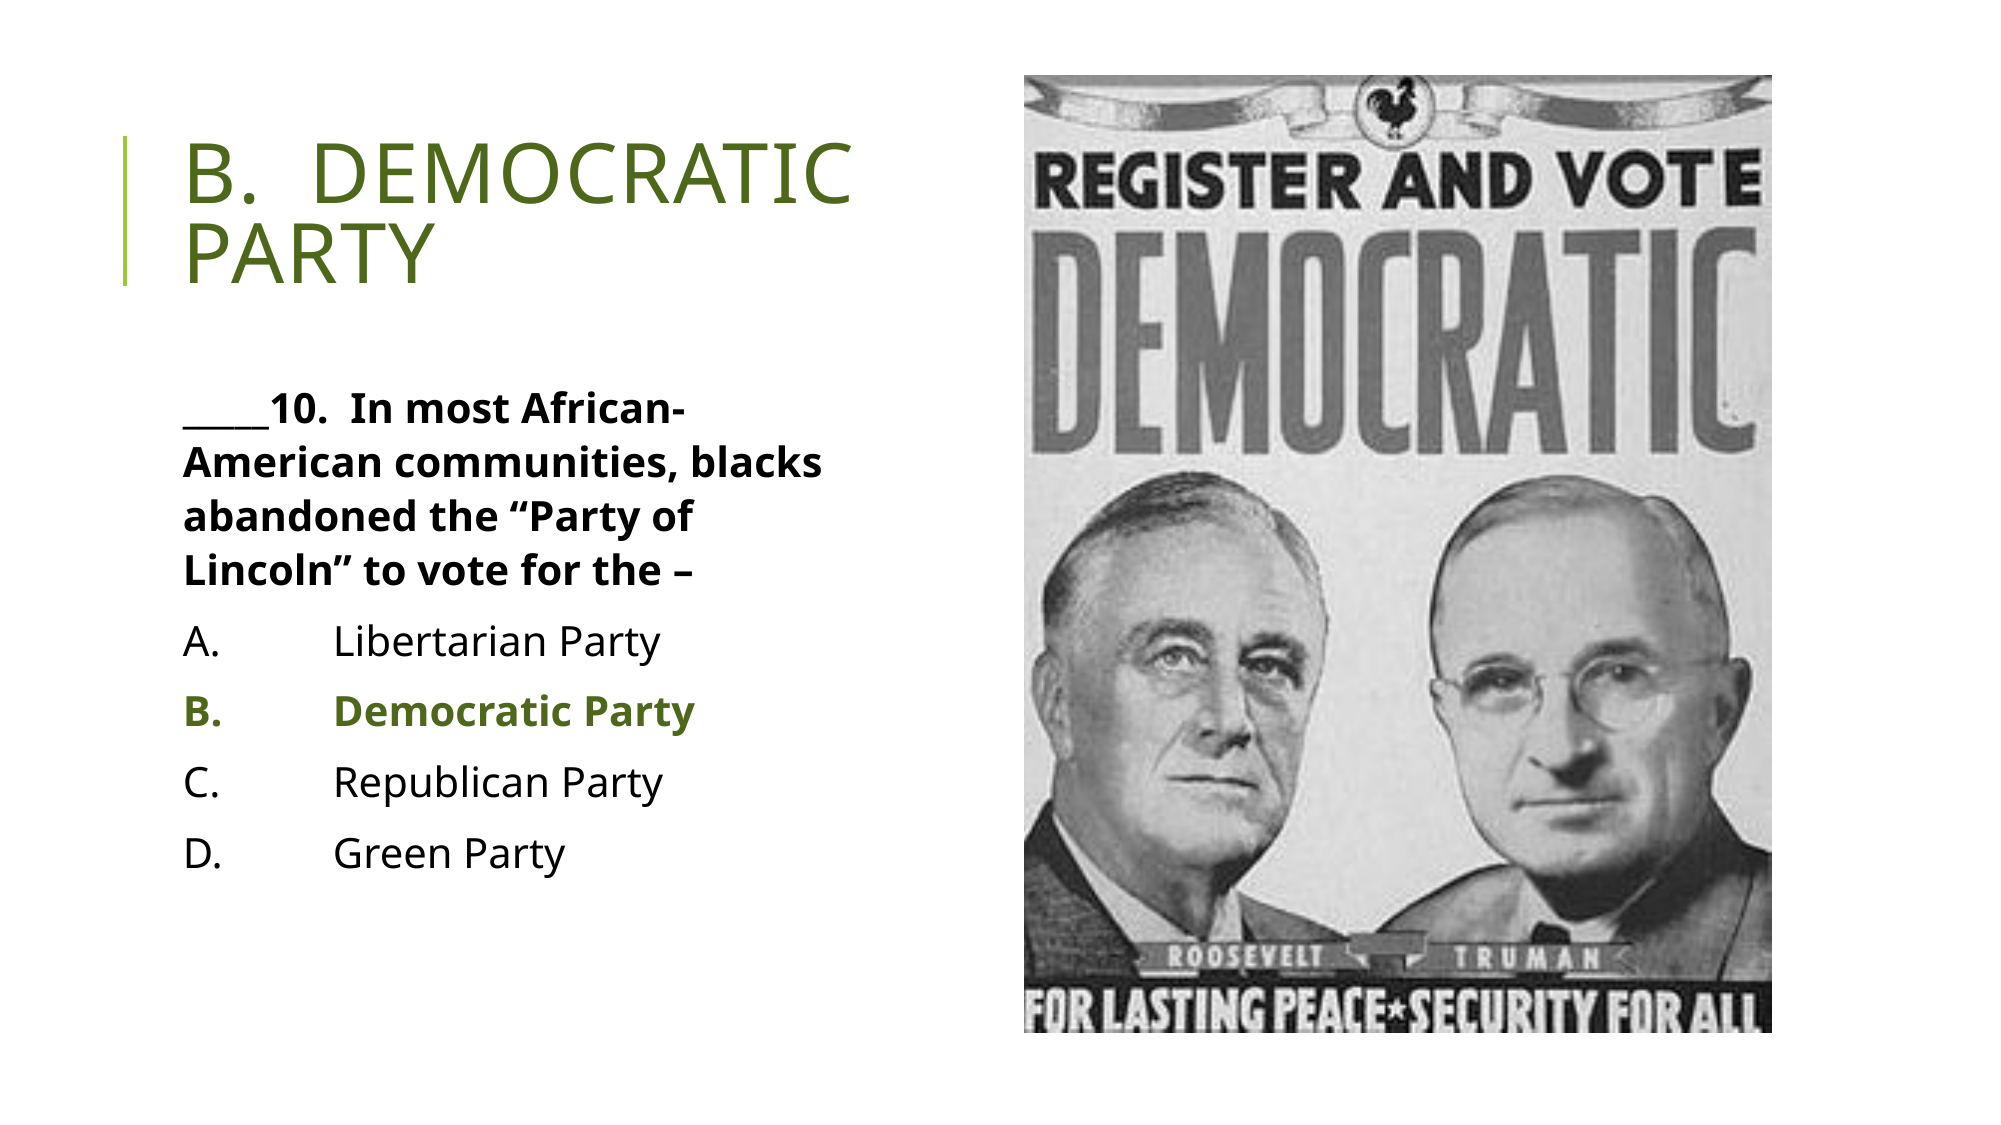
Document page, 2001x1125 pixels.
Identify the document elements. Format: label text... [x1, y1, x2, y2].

title B. Democratic Party [168, 77, 888, 363]
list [1024, 75, 1773, 1033]
list _____10. In most African-American communities, blacks abandoned the “Party of Lincoln” to vote for the – A. Libertarian Party B. Democratic Party C. Republican Party D. Green Party [168, 370, 888, 988]
